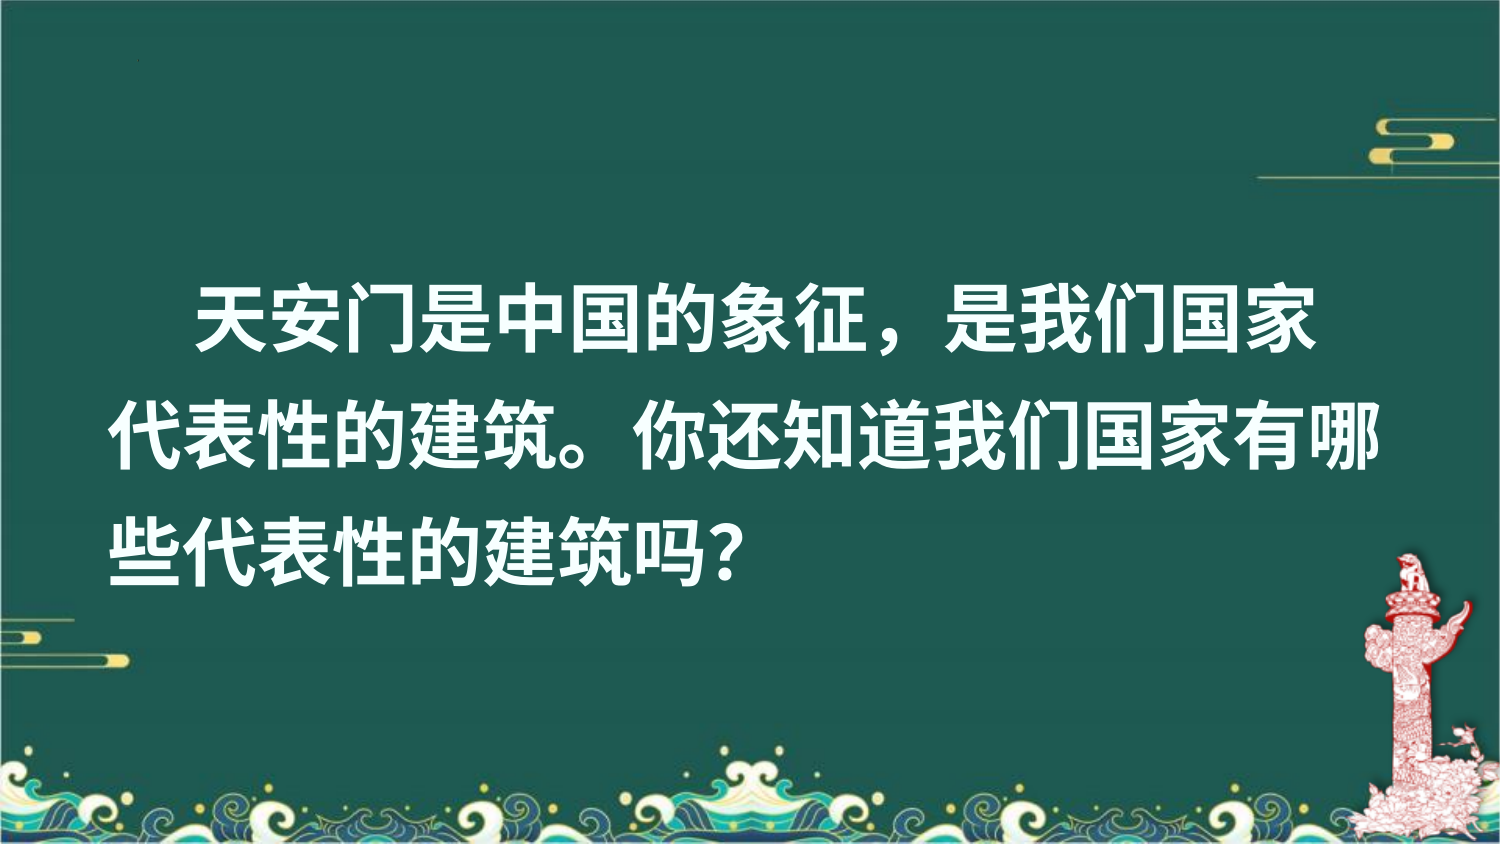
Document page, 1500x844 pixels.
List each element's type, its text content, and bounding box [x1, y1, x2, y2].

text_box 天安门是中国的象征，是我们国家代表性的建筑。你还知道我们国家有哪些代表性的建筑吗？ [100, 237, 1400, 604]
picture [0, 0, 1500, 844]
